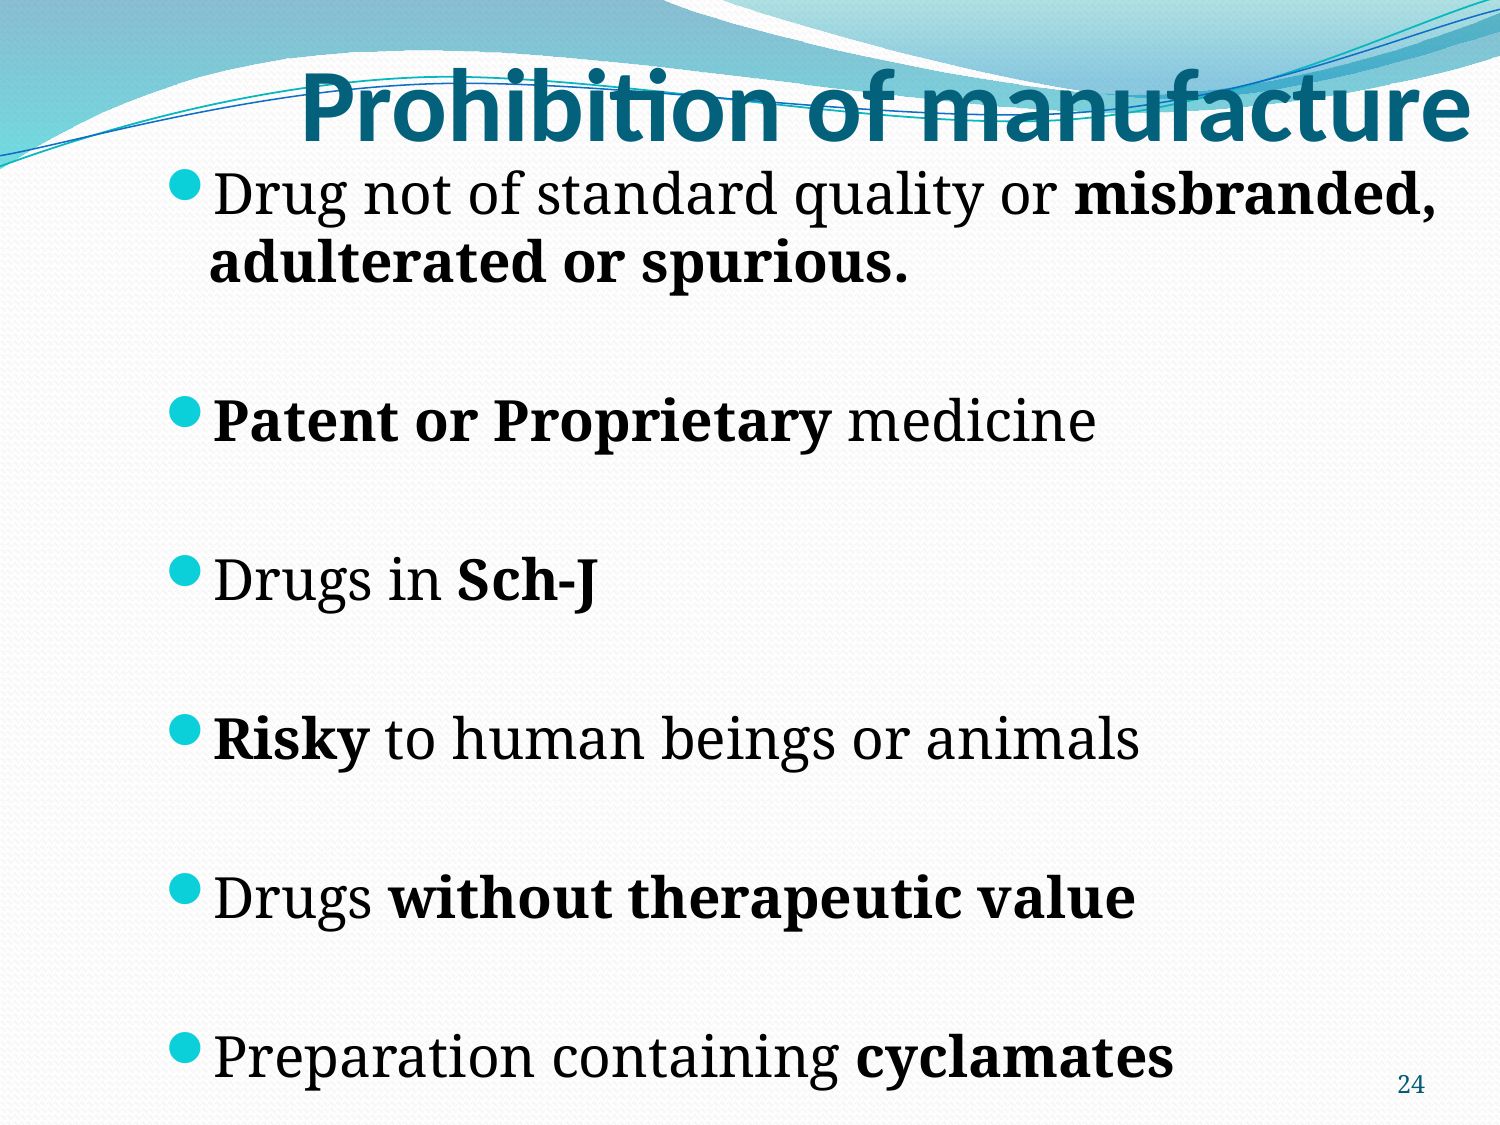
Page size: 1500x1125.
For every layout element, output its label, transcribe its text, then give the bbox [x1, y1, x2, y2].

title Prohibition of manufacture [300, 0, 1500, 163]
list Drug not of standard quality or misbranded, adulterated or spurious. Patent or Proprietary medicine Drugs in Sch-J Risky to human beings or animals Drugs without therapeutic value Preparation containing cyclamates [150, 149, 1453, 1100]
slide_number 24 [1299, 1042, 1425, 1103]
